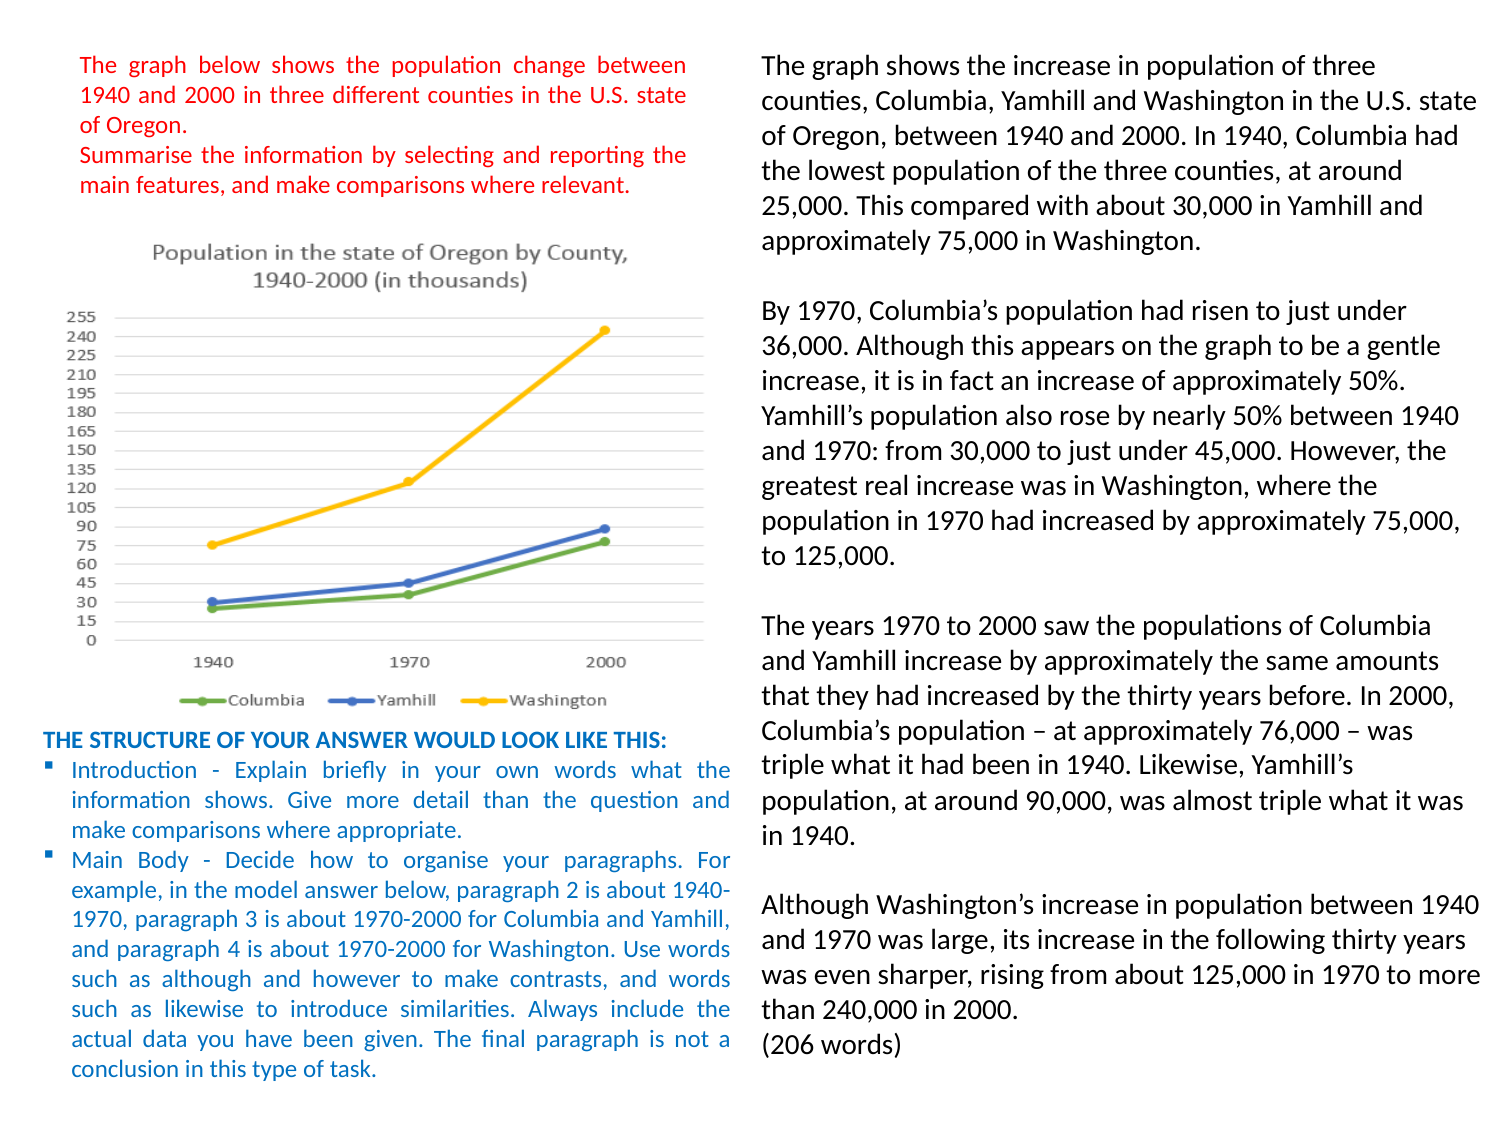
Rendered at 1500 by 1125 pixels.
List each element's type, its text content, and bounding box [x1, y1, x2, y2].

text_box THE STRUCTURE OF YOUR ANSWER WOULD LOOK LIKE THIS: Introduction - Explain briefly in your own words what the information shows. Give more detail than the question and make comparisons where appropriate. Main Body - Decide how to organise your paragraphs. For example, in the model answer below, paragraph 2 is about 1940-1970, paragraph 3 is about 1970-2000 for Columbia and Yamhill, and paragraph 4 is about 1970-2000 for Washington. Use words such as although and however to make contrasts, and words such as likewise to introduce similarities. Always include the actual data you have been given. The final paragraph is not a conclusion in this type of task. [28, 715, 747, 1090]
picture [56, 231, 719, 717]
text_box The graph shows the increase in population of three counties, Columbia, Yamhill and Washington in the U.S. state of Oregon, between 1940 and 2000. In 1940, Columbia had the lowest population of the three counties, at around 25,000. This compared with about 30,000 in Yamhill and approximately 75,000 in Washington. By 1970, Columbia’s population had risen to just under 36,000. Although this appears on the graph to be a gentle increase, it is in fact an increase of approximately 50%. Yamhill’s population also rose by nearly 50% between 1940 and 1970: from 30,000 to just under 45,000. However, the greatest real increase was in Washington, where the population in 1970 had increased by approximately 75,000, to 125,000. The years 1970 to 2000 saw the populations of Columbia and Yamhill increase by approximately the same amounts that they had increased by the thirty years before. In 2000, Columbia’s population – at approximately 76,000 – was triple what it had been in 1940. Likewise, Yamhill’s population, at around 90,000, was almost triple what it was in 1940. Although Washington’s increase in population between 1940 and 1970 was large, its increase in the following thirty years was even sharper, rising from about 125,000 in 1970 to more than 240,000 in 2000. (206 words) [746, 39, 1497, 1068]
text_box The graph below shows the population change between 1940 and 2000 in three different counties in the U.S. state of Oregon. Summarise the information by selecting and reporting the main features, and make comparisons where relevant. [64, 41, 703, 206]
